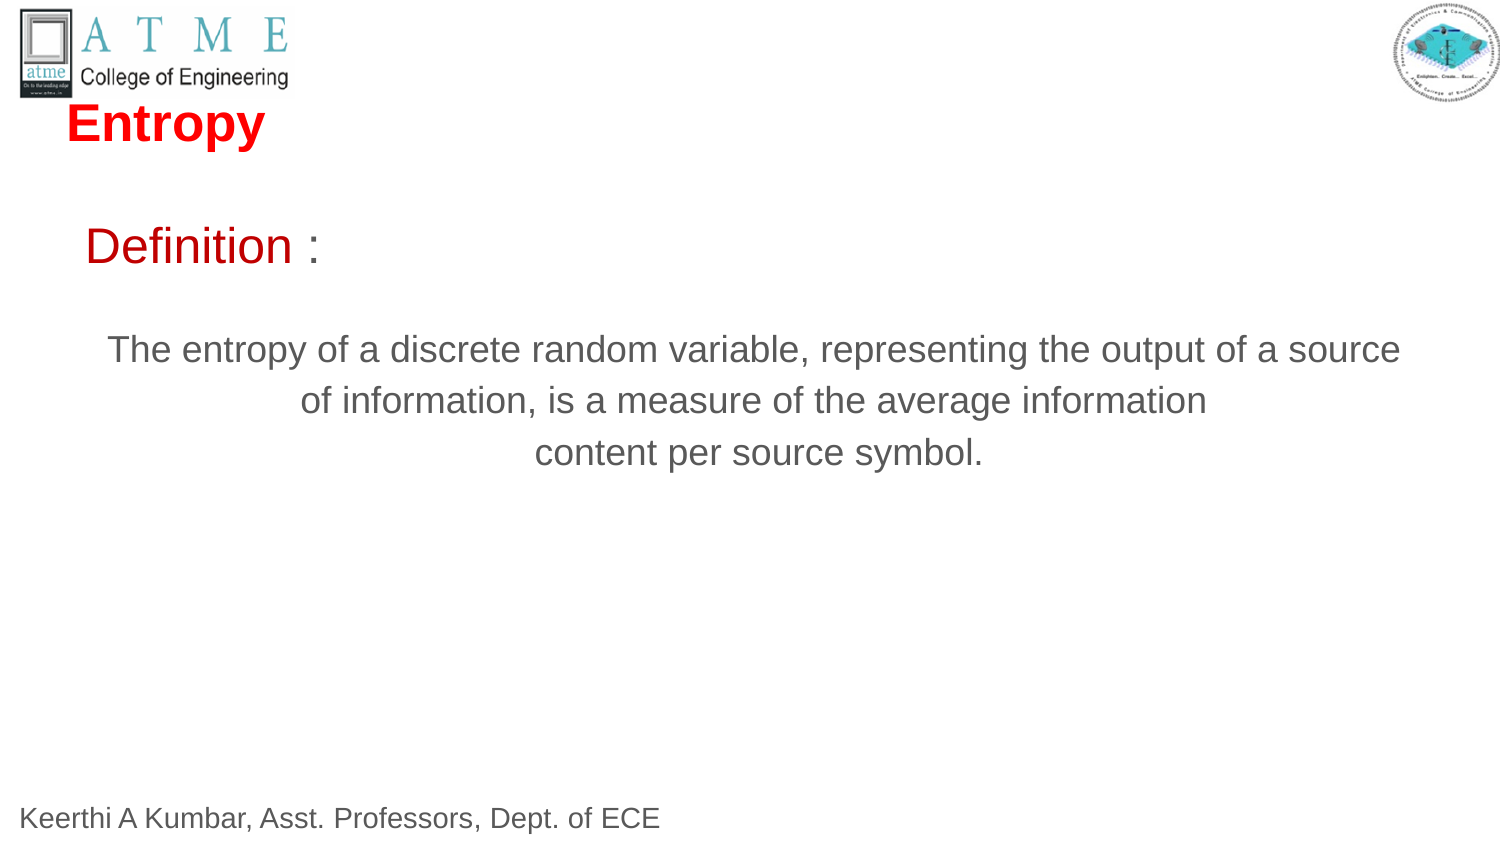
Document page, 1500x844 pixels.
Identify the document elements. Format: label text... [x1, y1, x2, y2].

picture [17, 6, 295, 99]
list Definition : The entropy of a discrete random variable, representing the output of a source of information, is a measure of the average information content per source symbol. [51, 189, 1449, 750]
picture [1389, 1, 1500, 104]
title Entropy [51, 72, 1449, 167]
